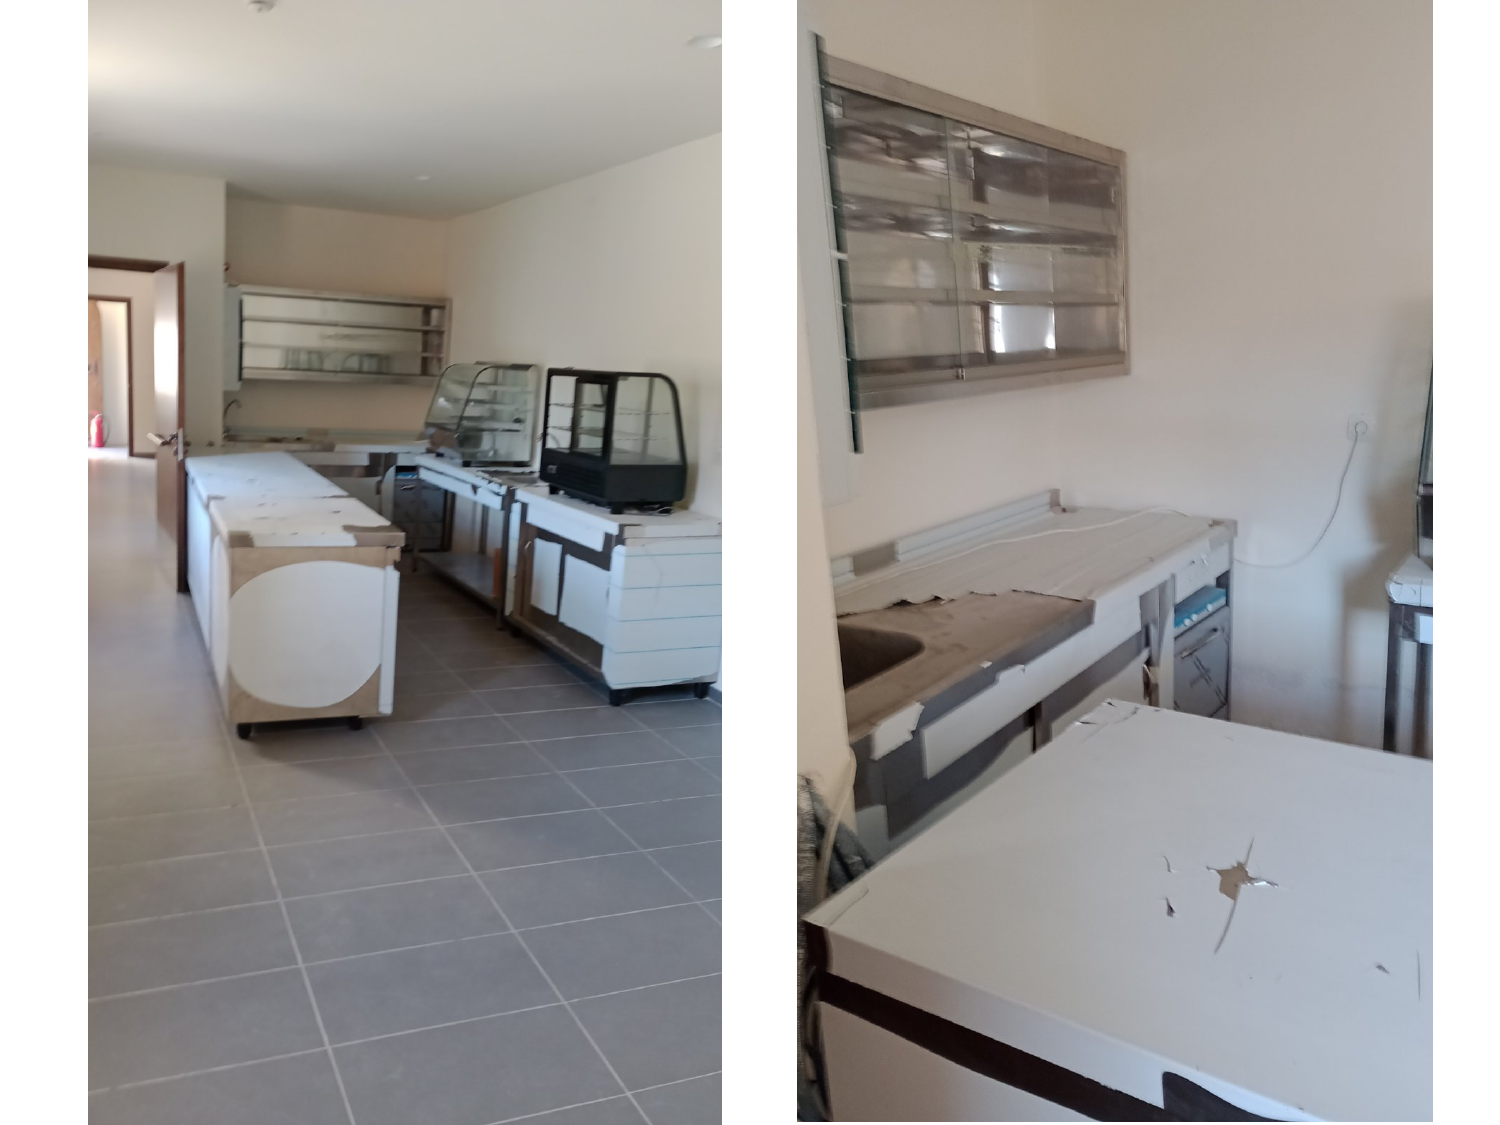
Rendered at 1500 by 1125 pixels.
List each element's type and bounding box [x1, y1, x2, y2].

picture [796, 0, 1433, 1122]
picture [88, 0, 722, 1125]
